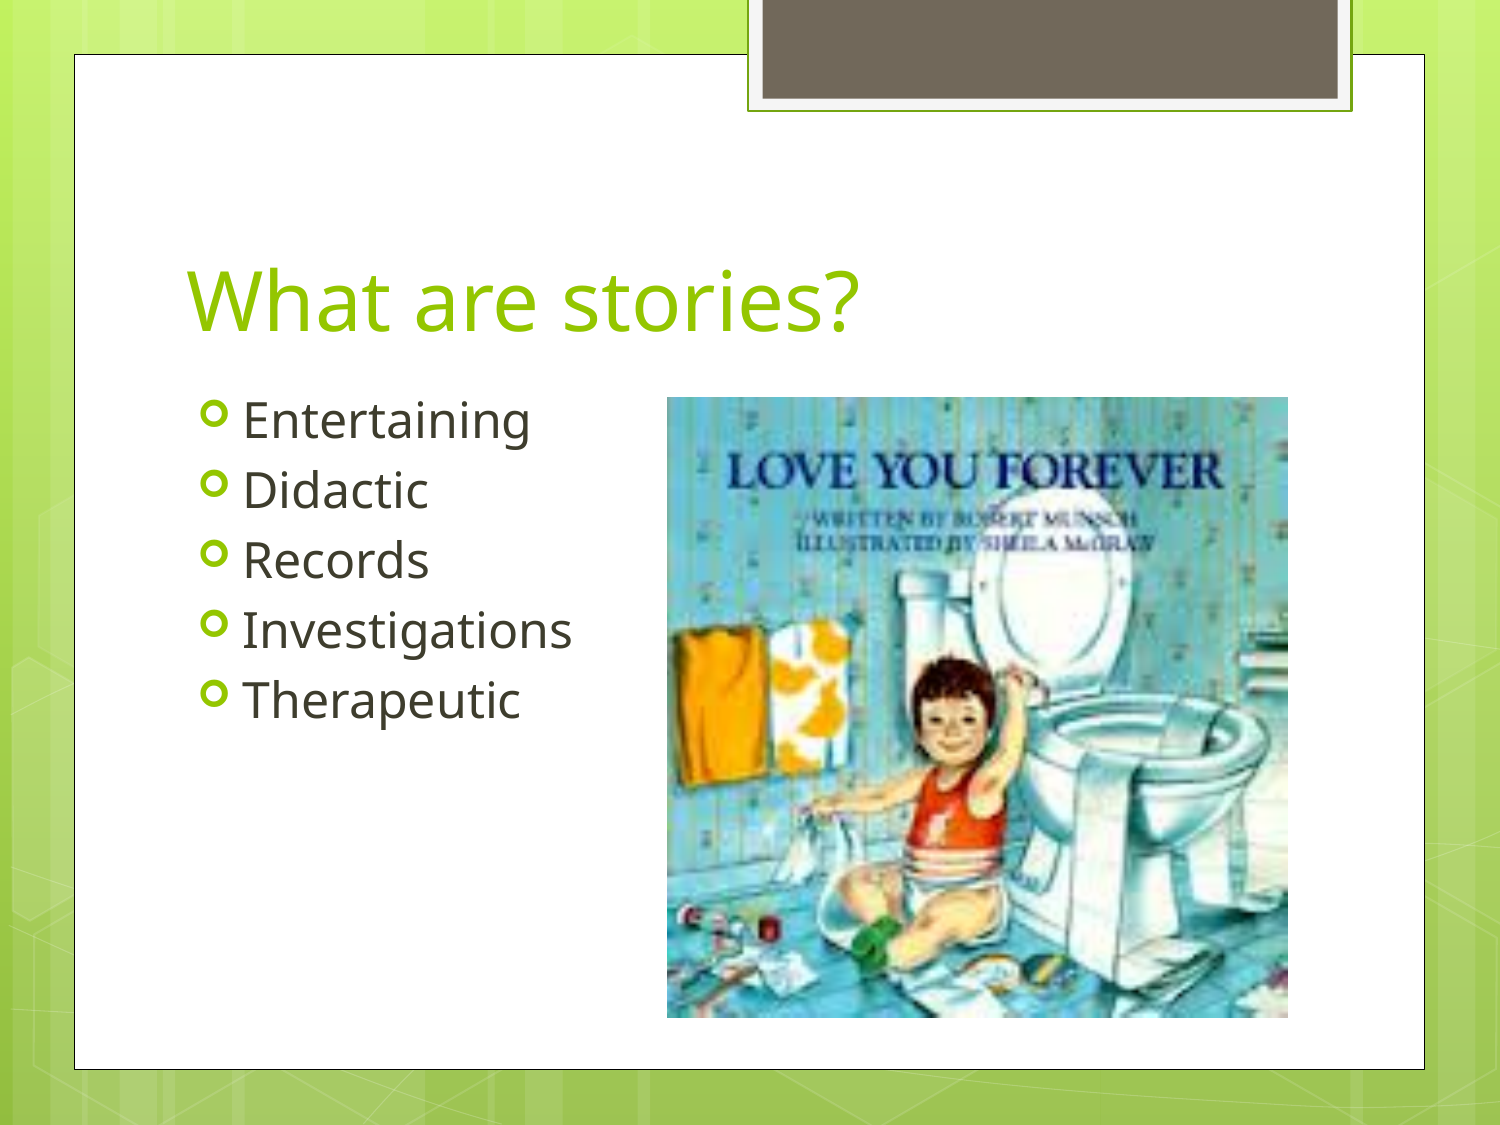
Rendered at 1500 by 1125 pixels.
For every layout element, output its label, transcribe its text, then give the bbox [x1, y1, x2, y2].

list Entertaining Didactic Records Investigations Therapeutic [171, 381, 1283, 957]
title What are stories? [171, 168, 1324, 357]
picture [667, 396, 1288, 1018]
